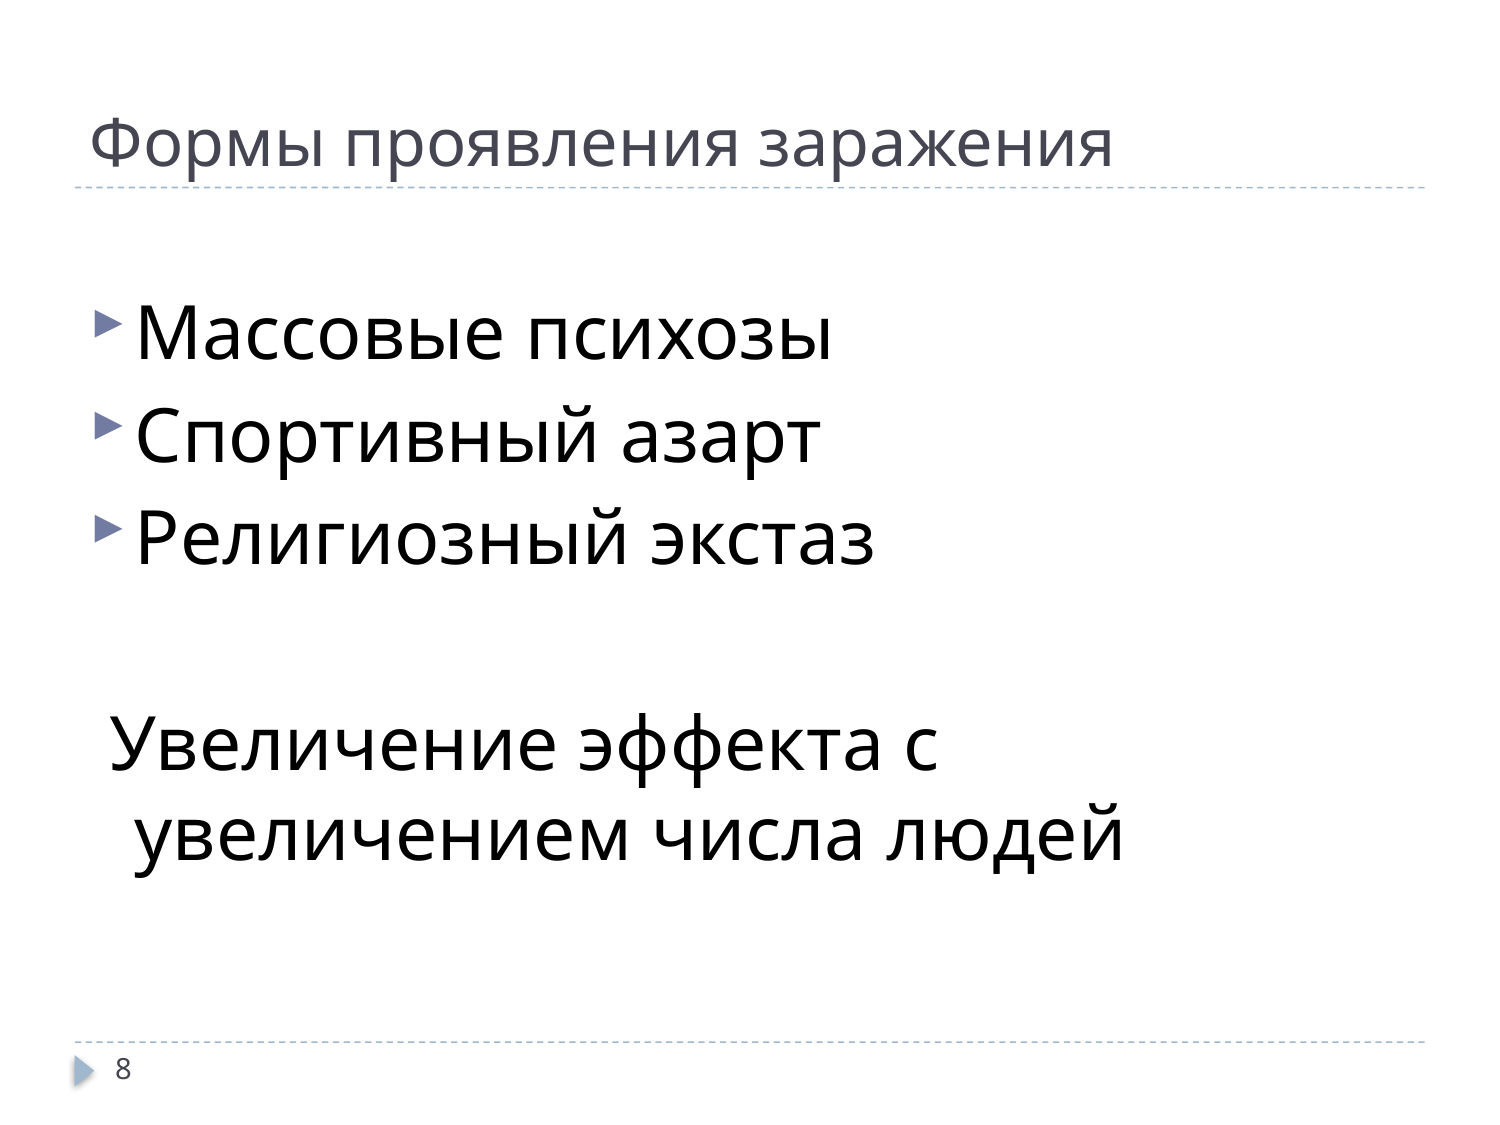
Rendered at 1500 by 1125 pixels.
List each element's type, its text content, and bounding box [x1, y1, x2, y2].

title Формы проявления заражения [75, 24, 1425, 188]
slide_number 8 [100, 1042, 426, 1103]
list Массовые психозы Спортивный азарт Религиозный экстаз Увеличение эффекта с увеличением числа людей [75, 200, 1425, 1010]
